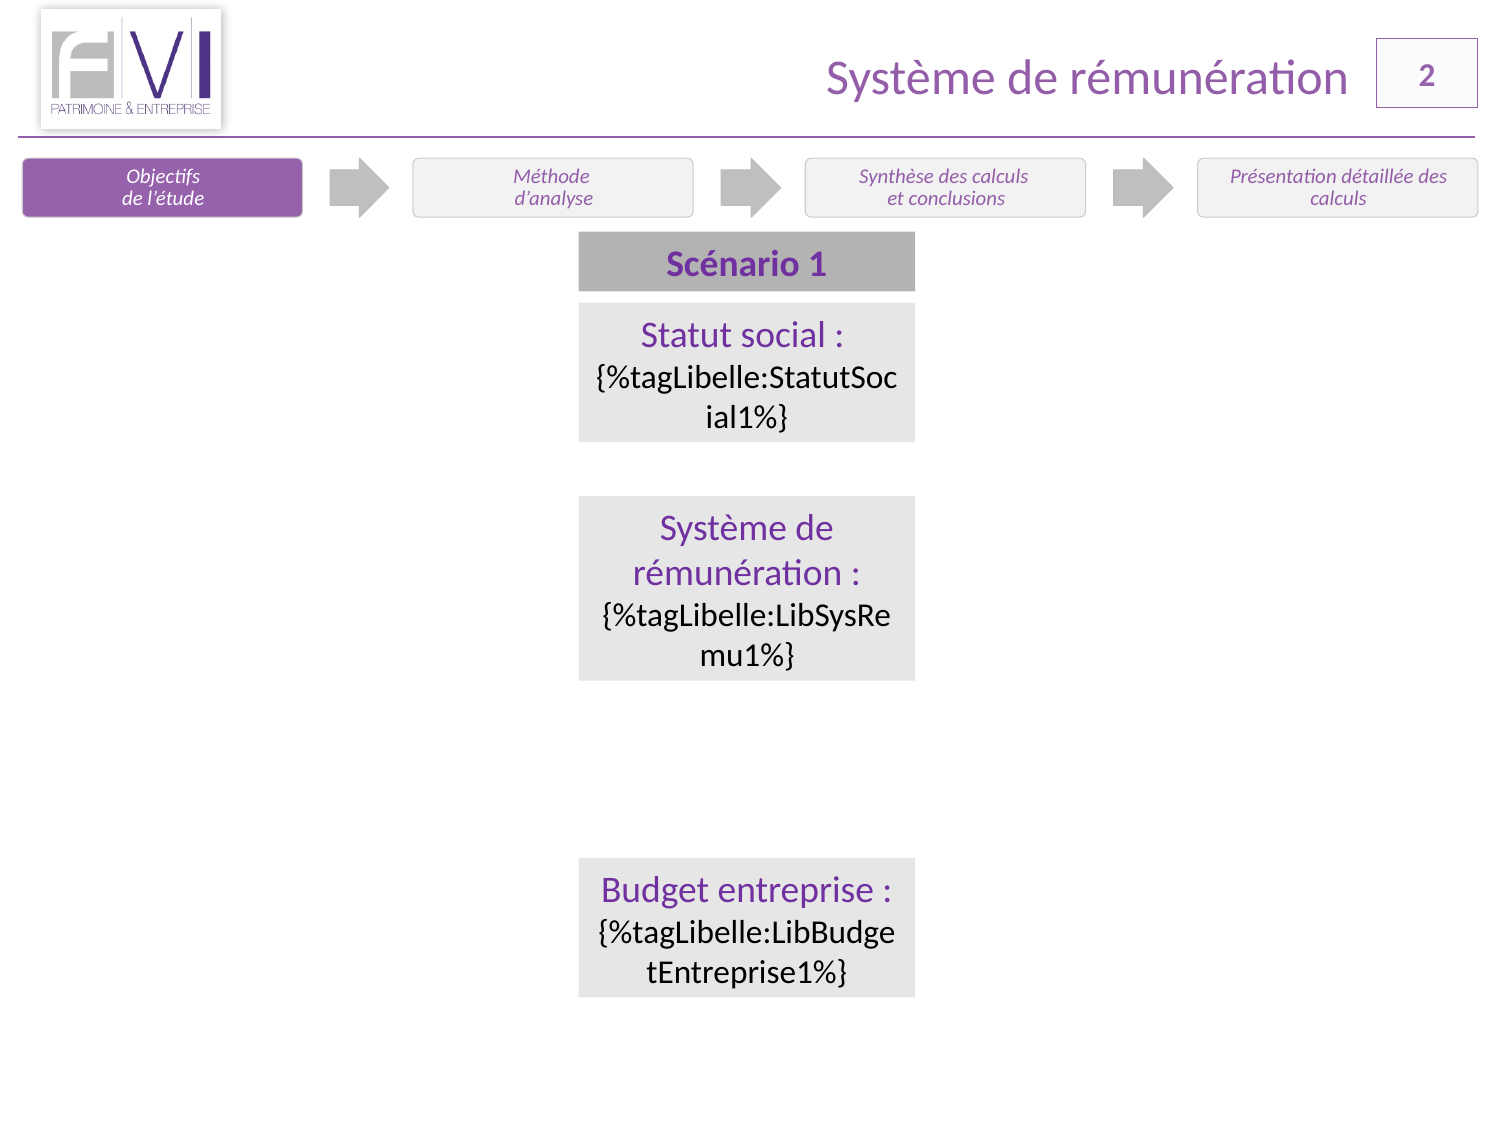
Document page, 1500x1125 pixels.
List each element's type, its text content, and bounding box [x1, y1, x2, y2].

text_box Statut social : {%tagLibelle:StatutSocial1%} [578, 302, 916, 443]
title Système de rémunération [242, 19, 1365, 130]
picture [41, 9, 221, 130]
text_box Système de rémunération : {%tagLibelle:LibSysRemu1%} [578, 496, 916, 681]
text_box Budget entreprise : {%tagLibelle:LibBudgetEntreprise1%} [578, 857, 916, 998]
text_box Scénario 1 [578, 231, 916, 292]
